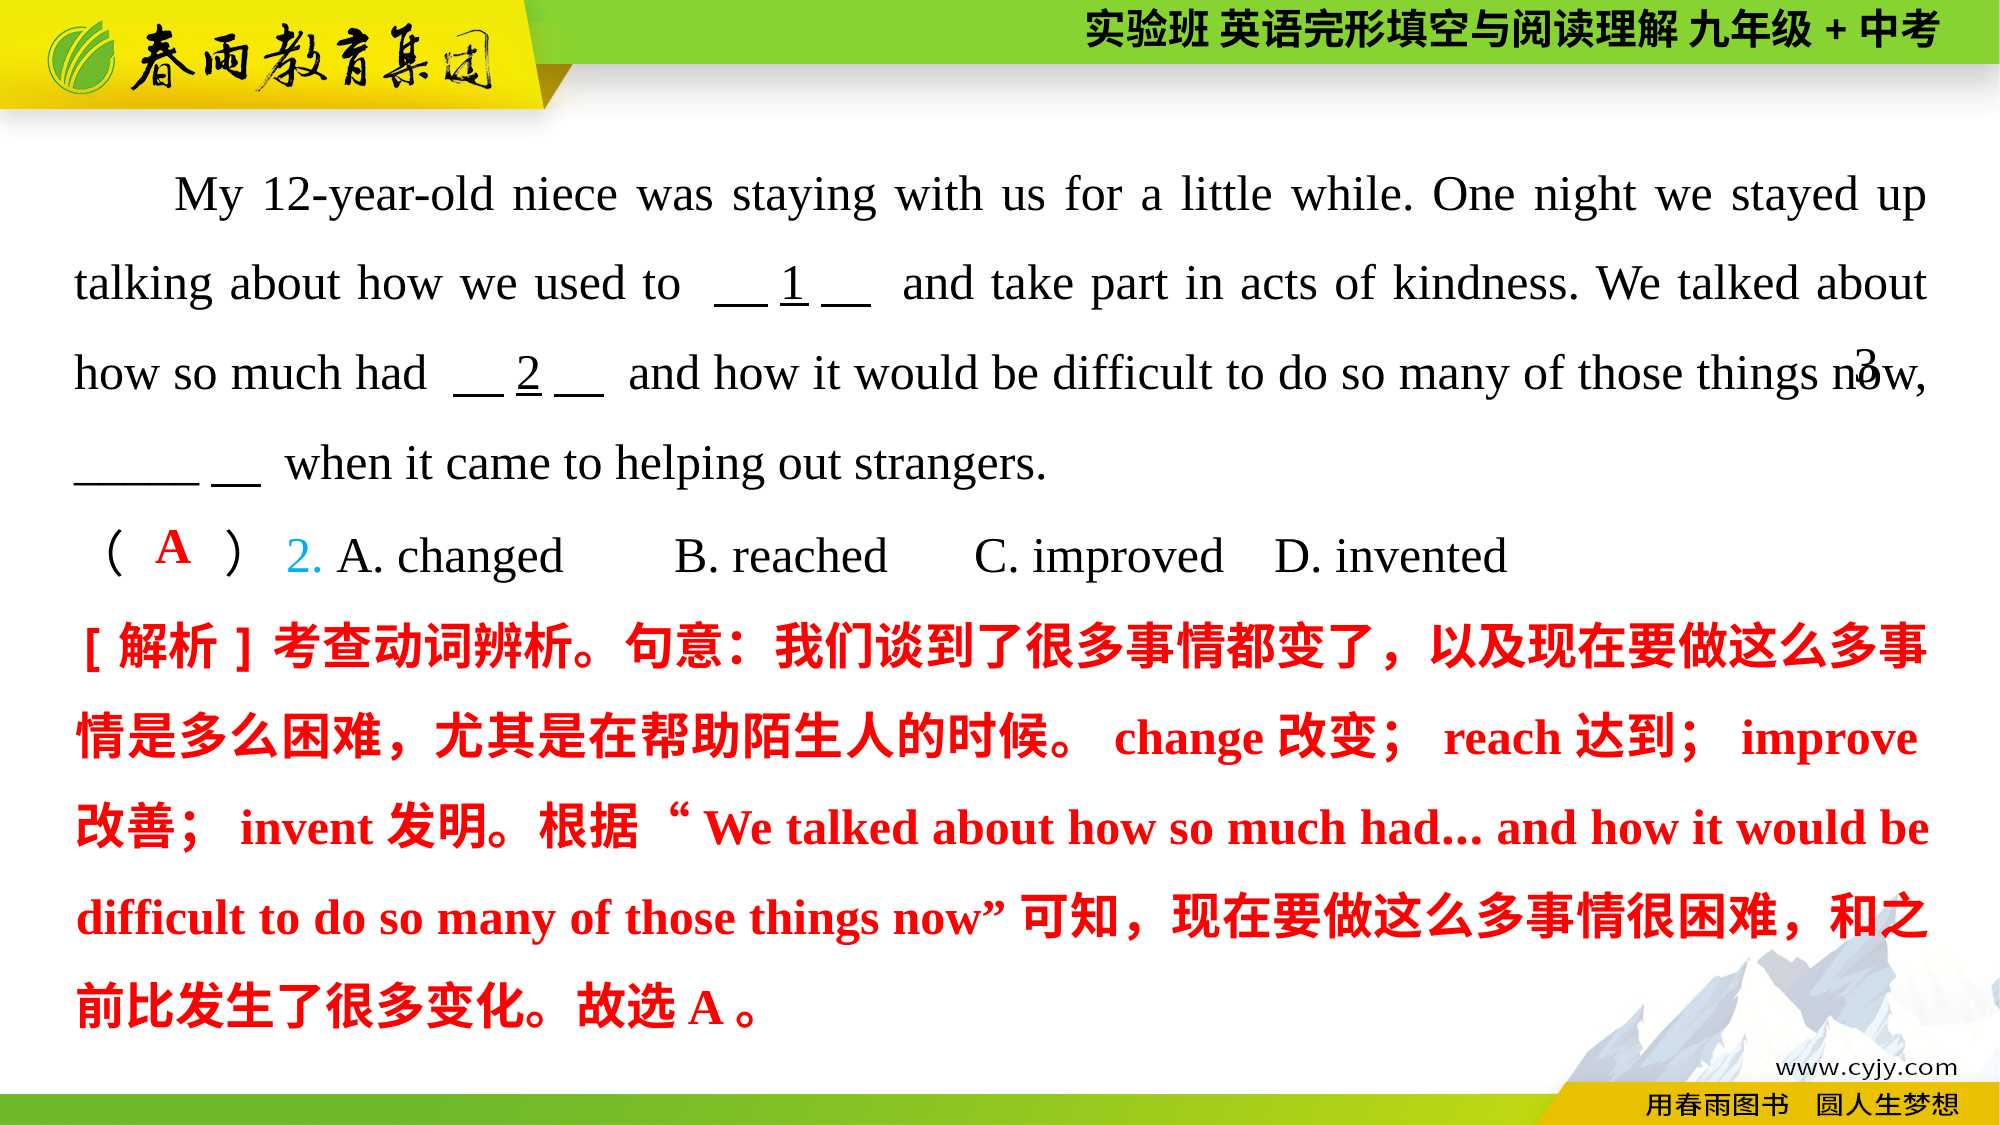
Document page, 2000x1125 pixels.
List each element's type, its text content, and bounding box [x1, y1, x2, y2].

text_box A [140, 506, 206, 581]
text_box （ ）2. A. changed B. reached C. improved D. invented [59, 485, 1944, 591]
picture [0, 0, 2000, 1125]
text_box [解析]考查动词辨析。句意：我们谈到了很多事情都变了，以及现在要做这么多事情是多么困难，尤其是在帮助陌生人的时候。change改变；reach达到；improve改善；invent发明。根据“We talked about how so much had... and how it would be difficult to do so many of those things now”可知，现在要做这么多事情很困难，和之前比发生了很多变化。故选A。 [60, 576, 1945, 1042]
text_box 3 [1838, 325, 1894, 400]
list My 12-year-old niece was staying with us for a little while. One night we stayed up talking about how we used to 1 and take part in acts of kindness. We talked about how so much had 2 and how it would be difficult to do so many of those things now, _____ when it came to helping out strangers. [59, 122, 1944, 485]
